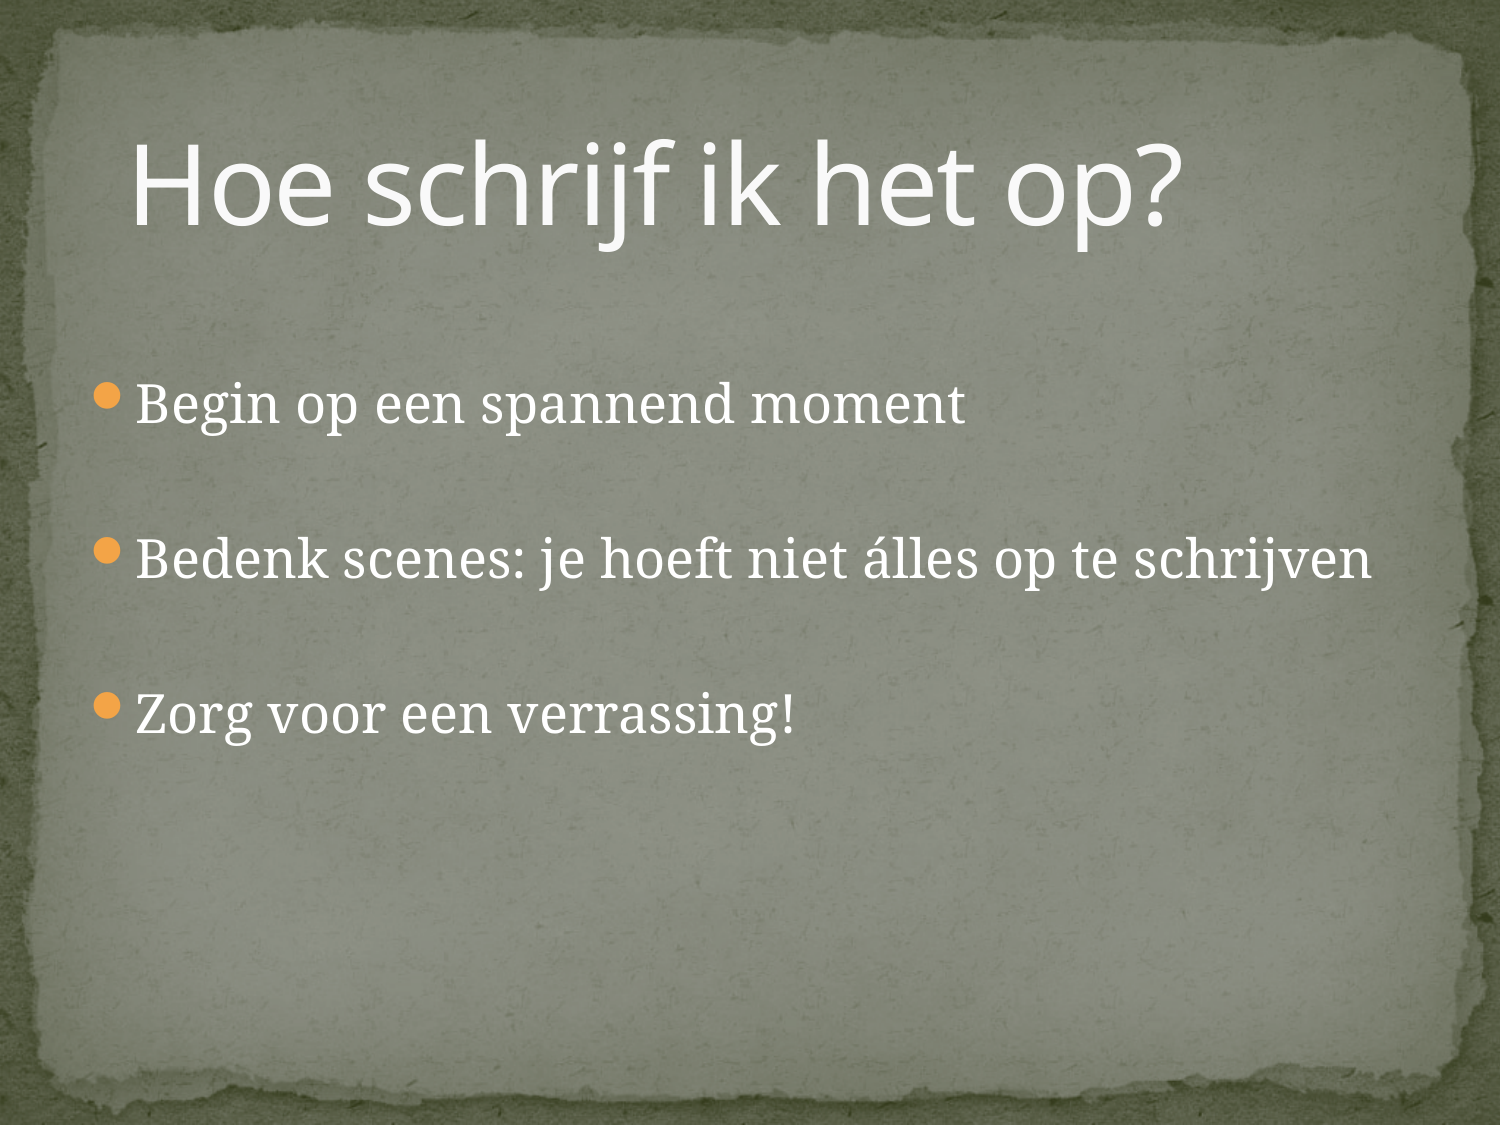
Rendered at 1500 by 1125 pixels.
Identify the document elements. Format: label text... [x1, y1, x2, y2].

list Begin op een spannend moment Bedenk scenes: je hoeft niet álles op te schrijven Zorg voor een verrassing! [75, 361, 1425, 1000]
title Hoe schrijf ik het op? [112, 78, 1400, 256]
